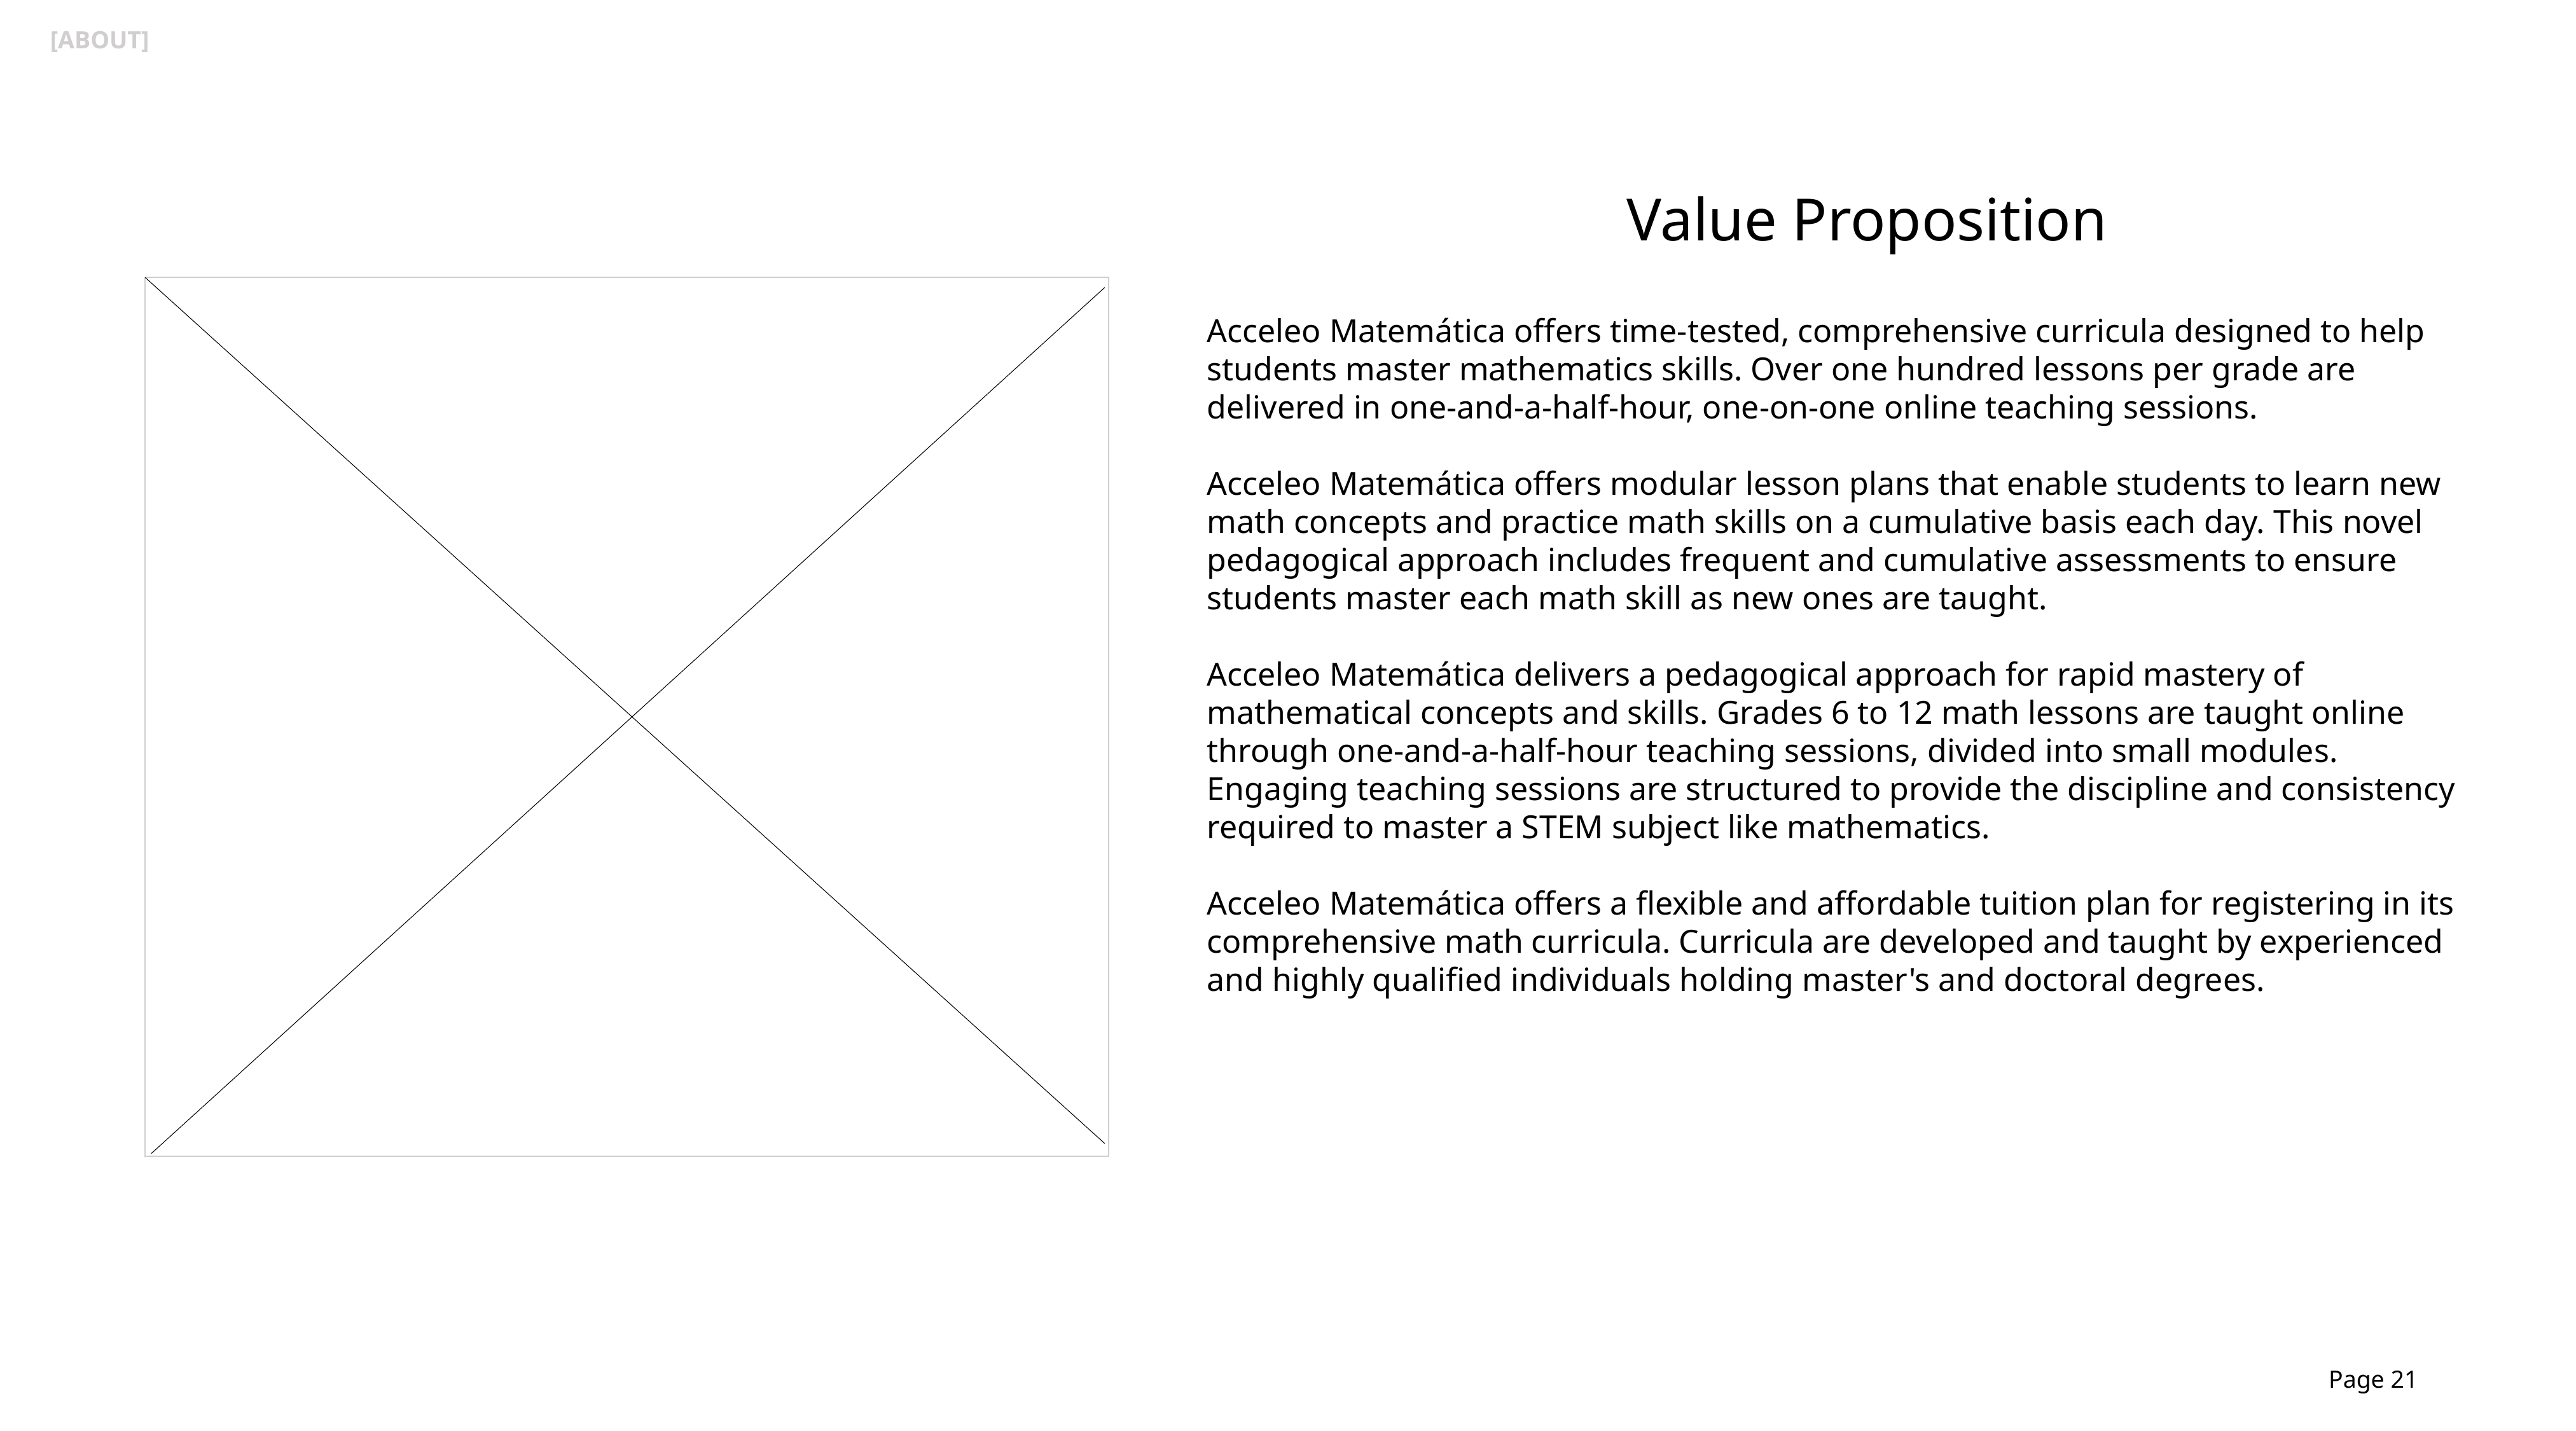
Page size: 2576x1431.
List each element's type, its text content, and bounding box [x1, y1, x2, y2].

text_box [144, 277, 1109, 1157]
text_box Page 21 [2018, 1359, 2428, 1398]
text_box Value Proposition [1373, 177, 2362, 257]
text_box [145, 277, 1105, 1144]
text_box Acceleo Matemática offers time-tested, comprehensive curricula designed to help students master mathematics skills. Over one hundred lessons per grade are delivered in one-and-a-half-hour, one-on-one online teaching sessions. Acceleo Matemática offers modular lesson plans that enable students to learn new math concepts and practice math skills on a cumulative basis each day. This novel pedagogical approach includes frequent and cumulative assessments to ensure students master each math skill as new ones are taught. Acceleo Matemática delivers a pedagogical approach for rapid mastery of mathematical concepts and skills. Grades 6 to 12 math lessons are taught online through one-and-a-half-hour teaching sessions, divided into small modules. Engaging teaching sessions are structured to provide the discipline and consistency required to master a STEM subject like mathematics. Acceleo Matemática offers a flexible and affordable tuition plan for registering in its comprehensive math curricula. Curricula are developed and taught by experienced and highly qualified individuals holding master's and doctoral degrees. [1198, 306, 2472, 1040]
text_box [ABOUT] [41, 20, 191, 59]
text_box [151, 1144, 1105, 1154]
